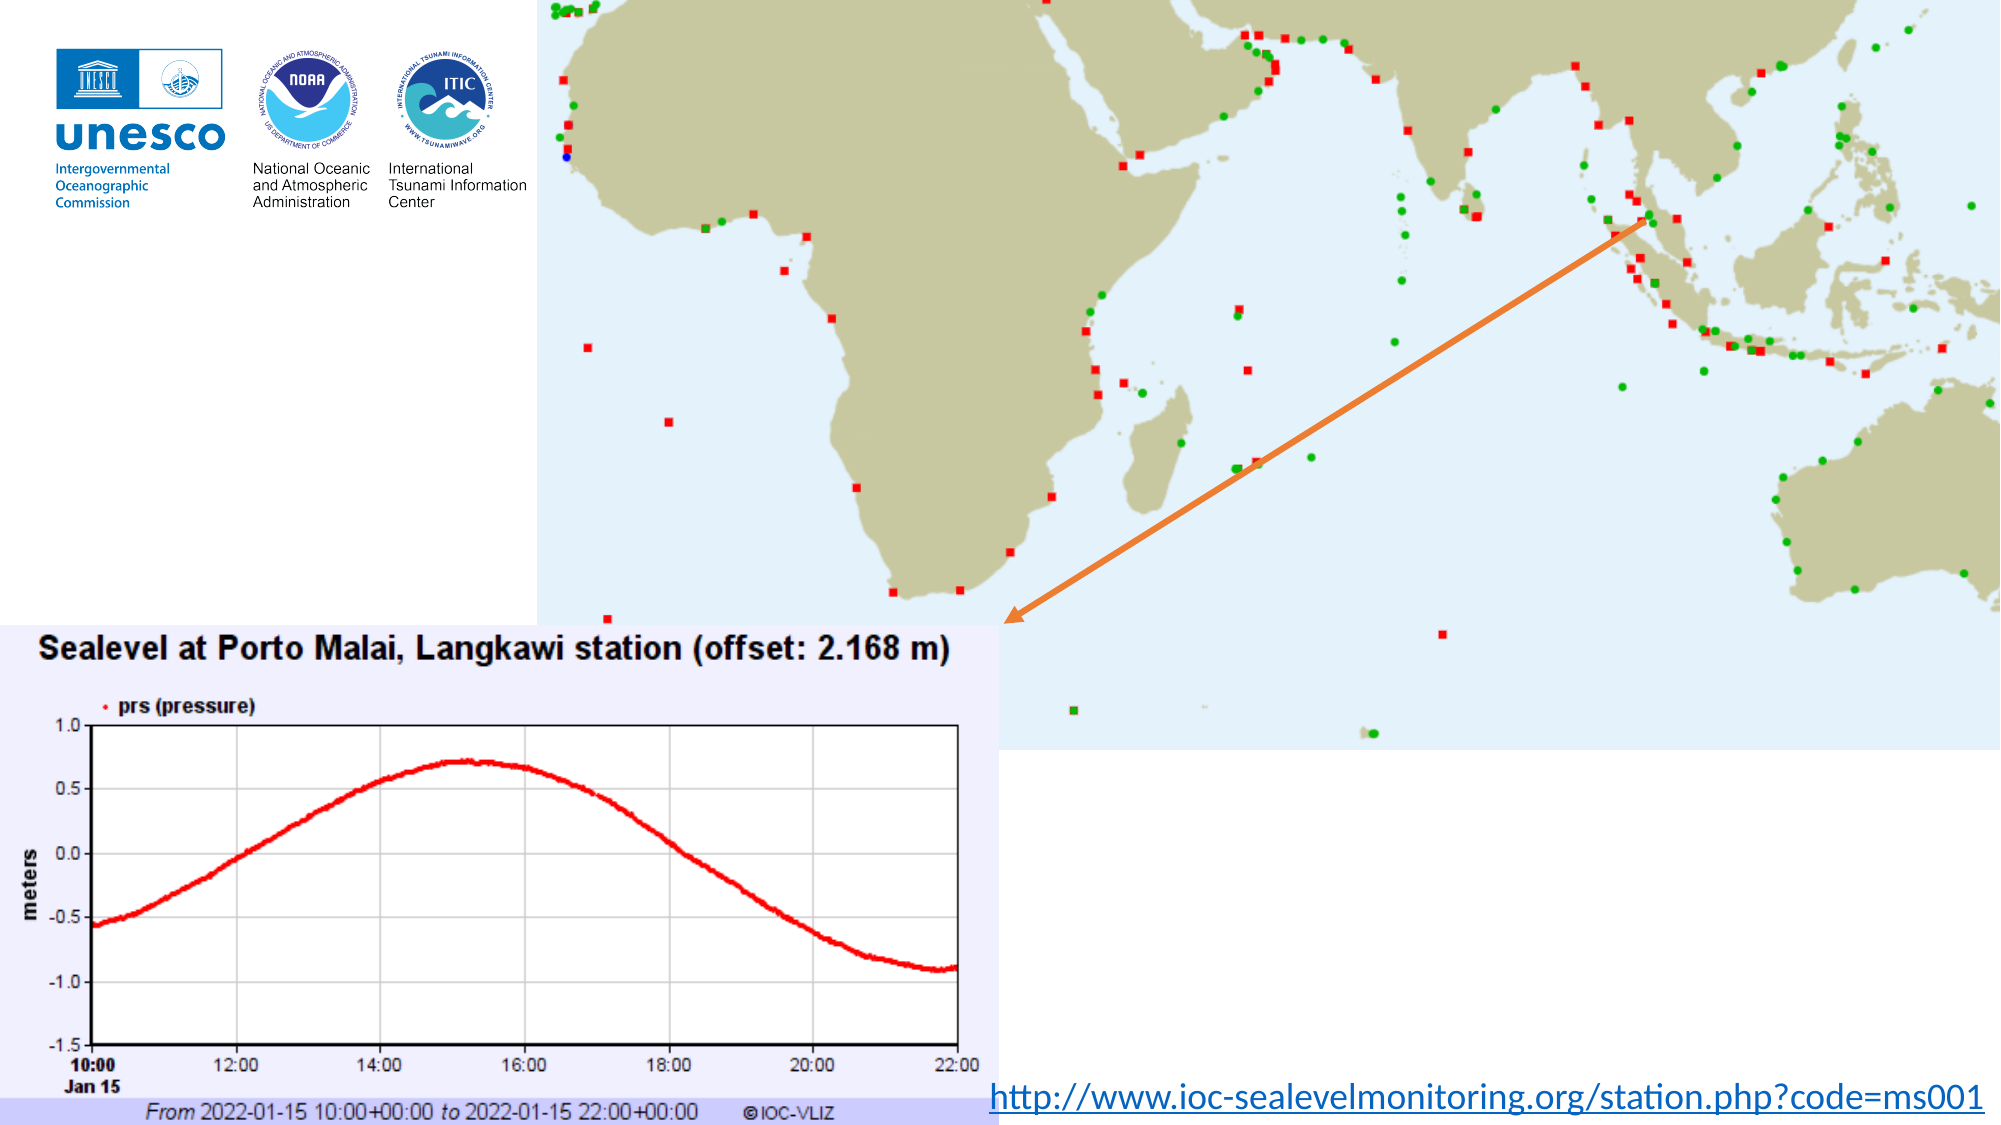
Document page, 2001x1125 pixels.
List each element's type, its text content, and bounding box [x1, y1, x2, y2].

picture [0, 0, 2000, 1125]
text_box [1003, 220, 1646, 624]
text_box http://www.ioc-sealevelmonitoring.org/station.php?code=ms001 [999, 1064, 2000, 1125]
picture [43, 35, 527, 221]
